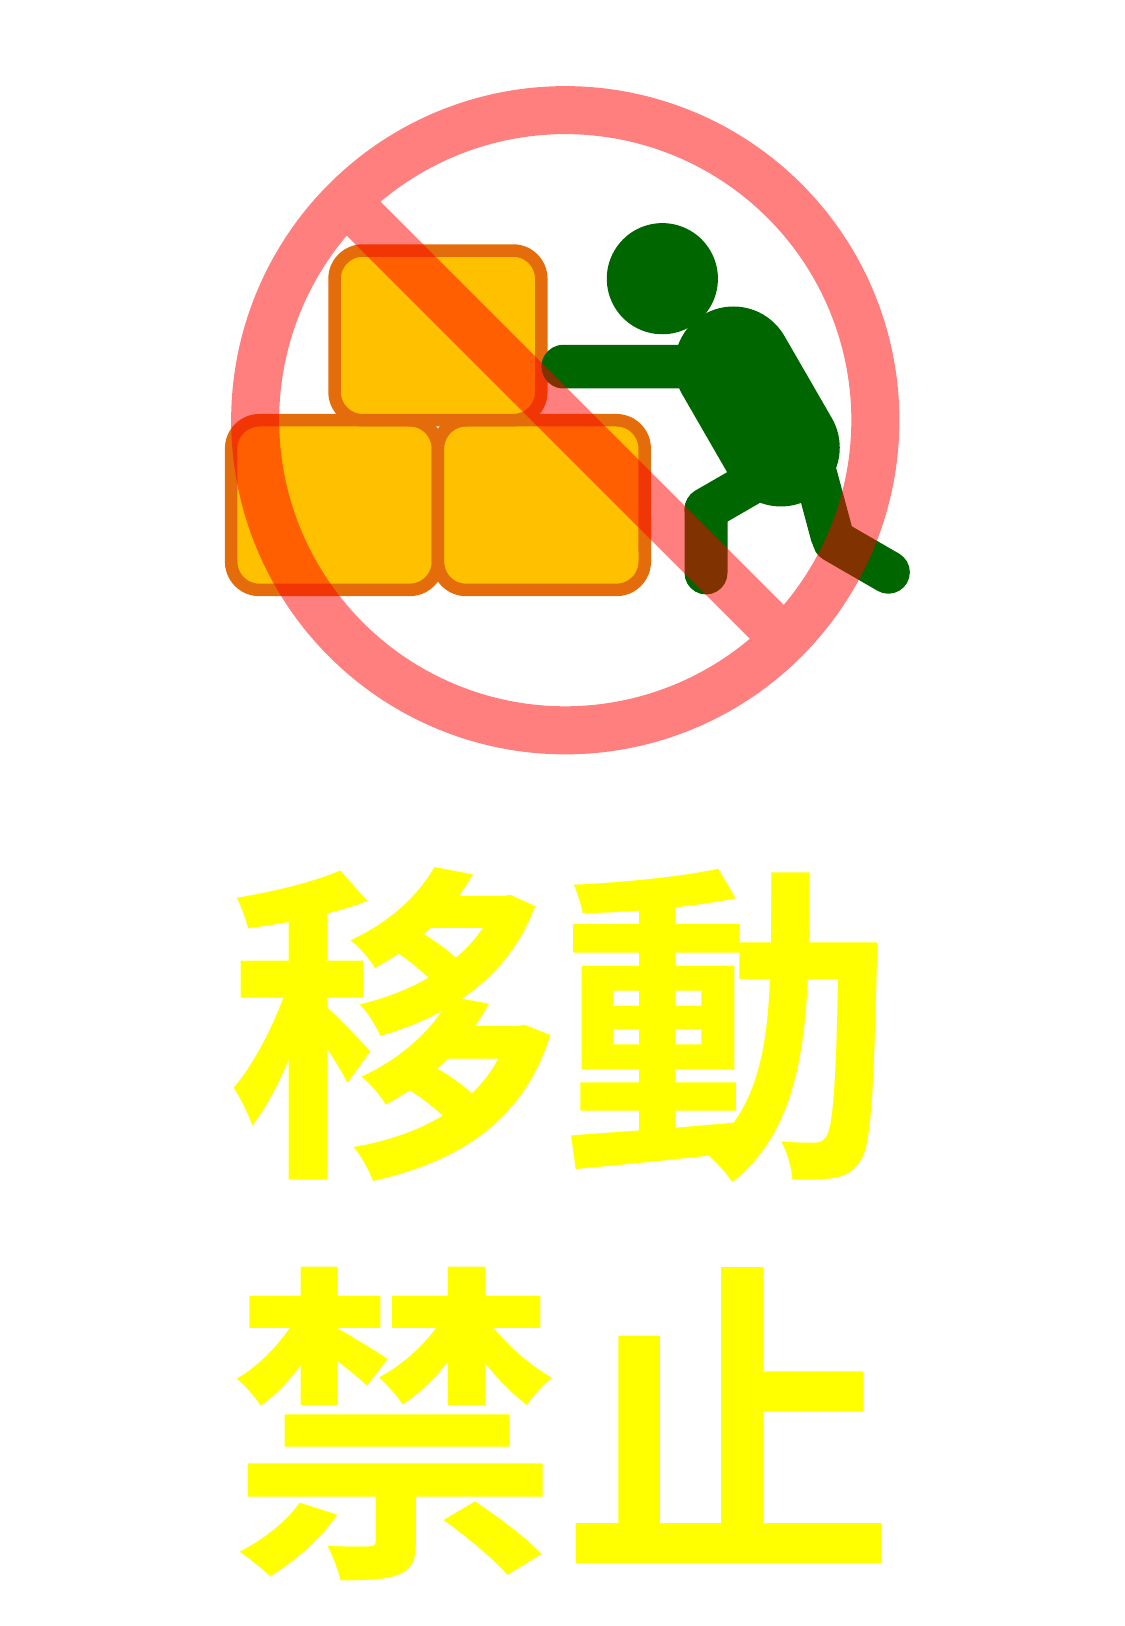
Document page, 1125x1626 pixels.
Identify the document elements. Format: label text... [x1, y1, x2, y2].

text_box 移動禁止 [52, 809, 1072, 1625]
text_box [230, 85, 915, 755]
